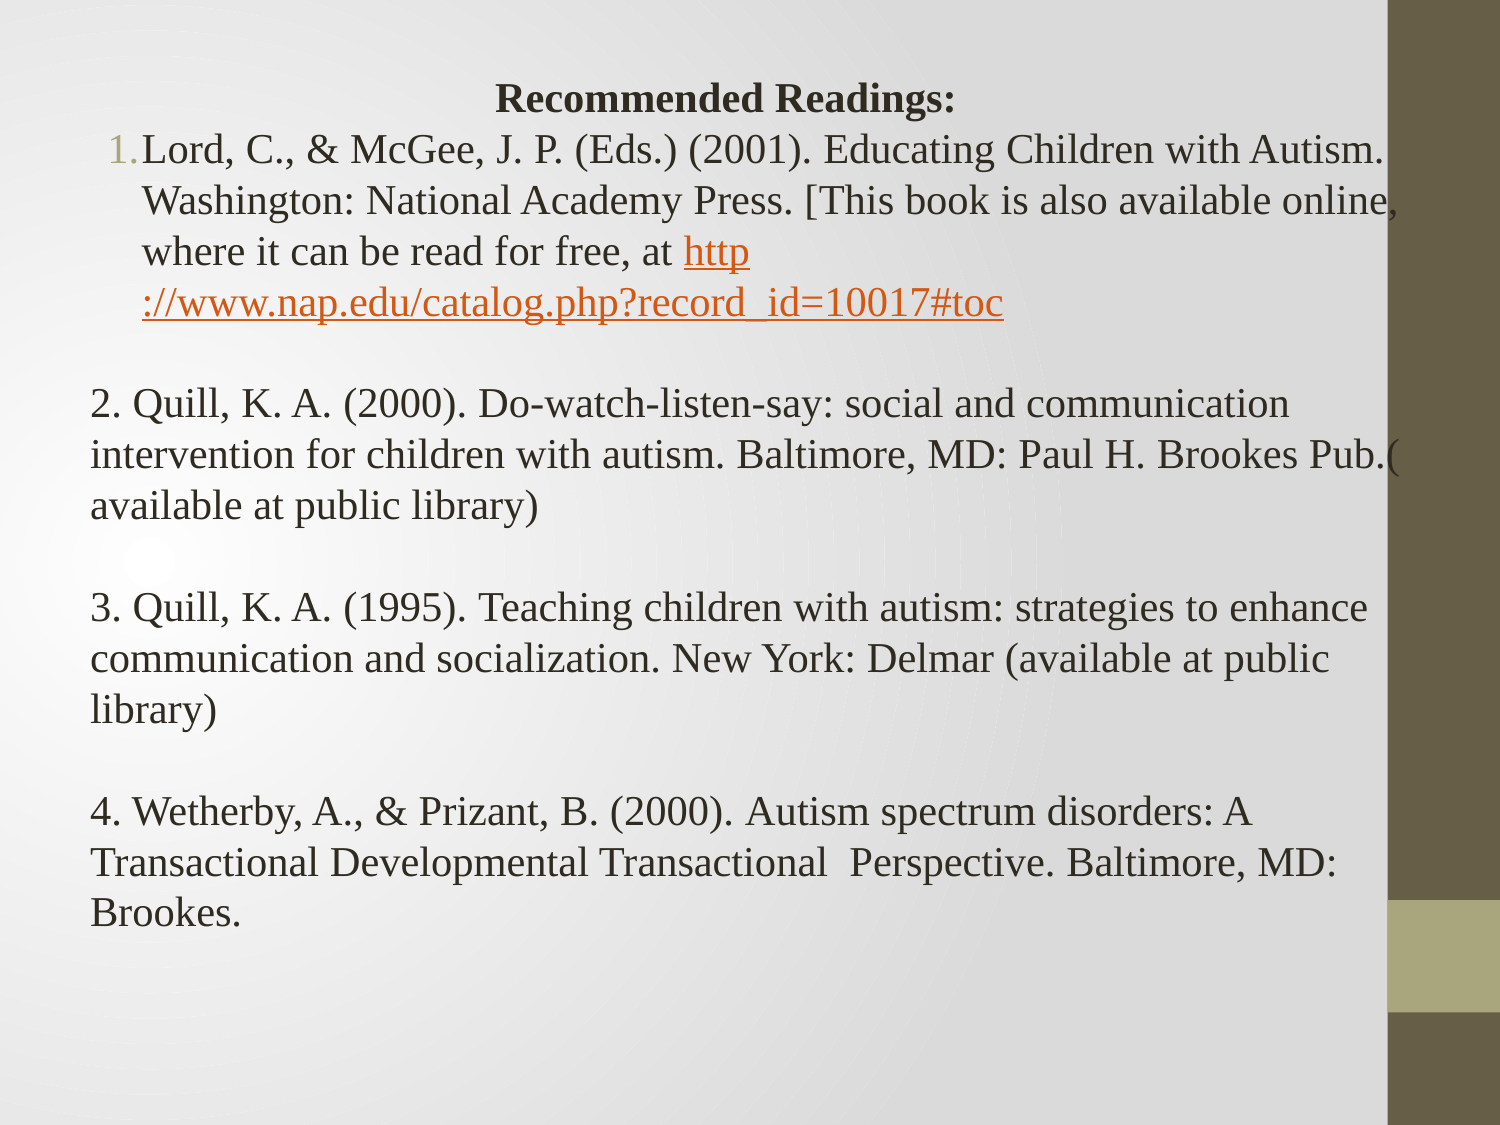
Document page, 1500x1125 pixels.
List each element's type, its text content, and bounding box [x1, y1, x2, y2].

list Recommended Readings: Lord, C., & McGee, J. P. (Eds.) (2001). Educating Children with Autism. Washington: National Academy Press. [This book is also available online, where it can be read for free, at http://www.nap.edu/catalog.php?record_id=10017#toc 2. Quill, K. A. (2000). Do-watch-listen-say: social and communication intervention for children with autism. Baltimore, MD: Paul H. Brookes Pub.( available at public library) 3. Quill, K. A. (1995). Teaching children with autism: strategies to enhance communication and socialization. New York: Delmar (available at public library) 4. Wetherby, A., & Prizant, B. (2000). Autism spectrum disorders: A Transactional Developmental Transactional Perspective. Baltimore, MD: Brookes. [75, 62, 1425, 1005]
